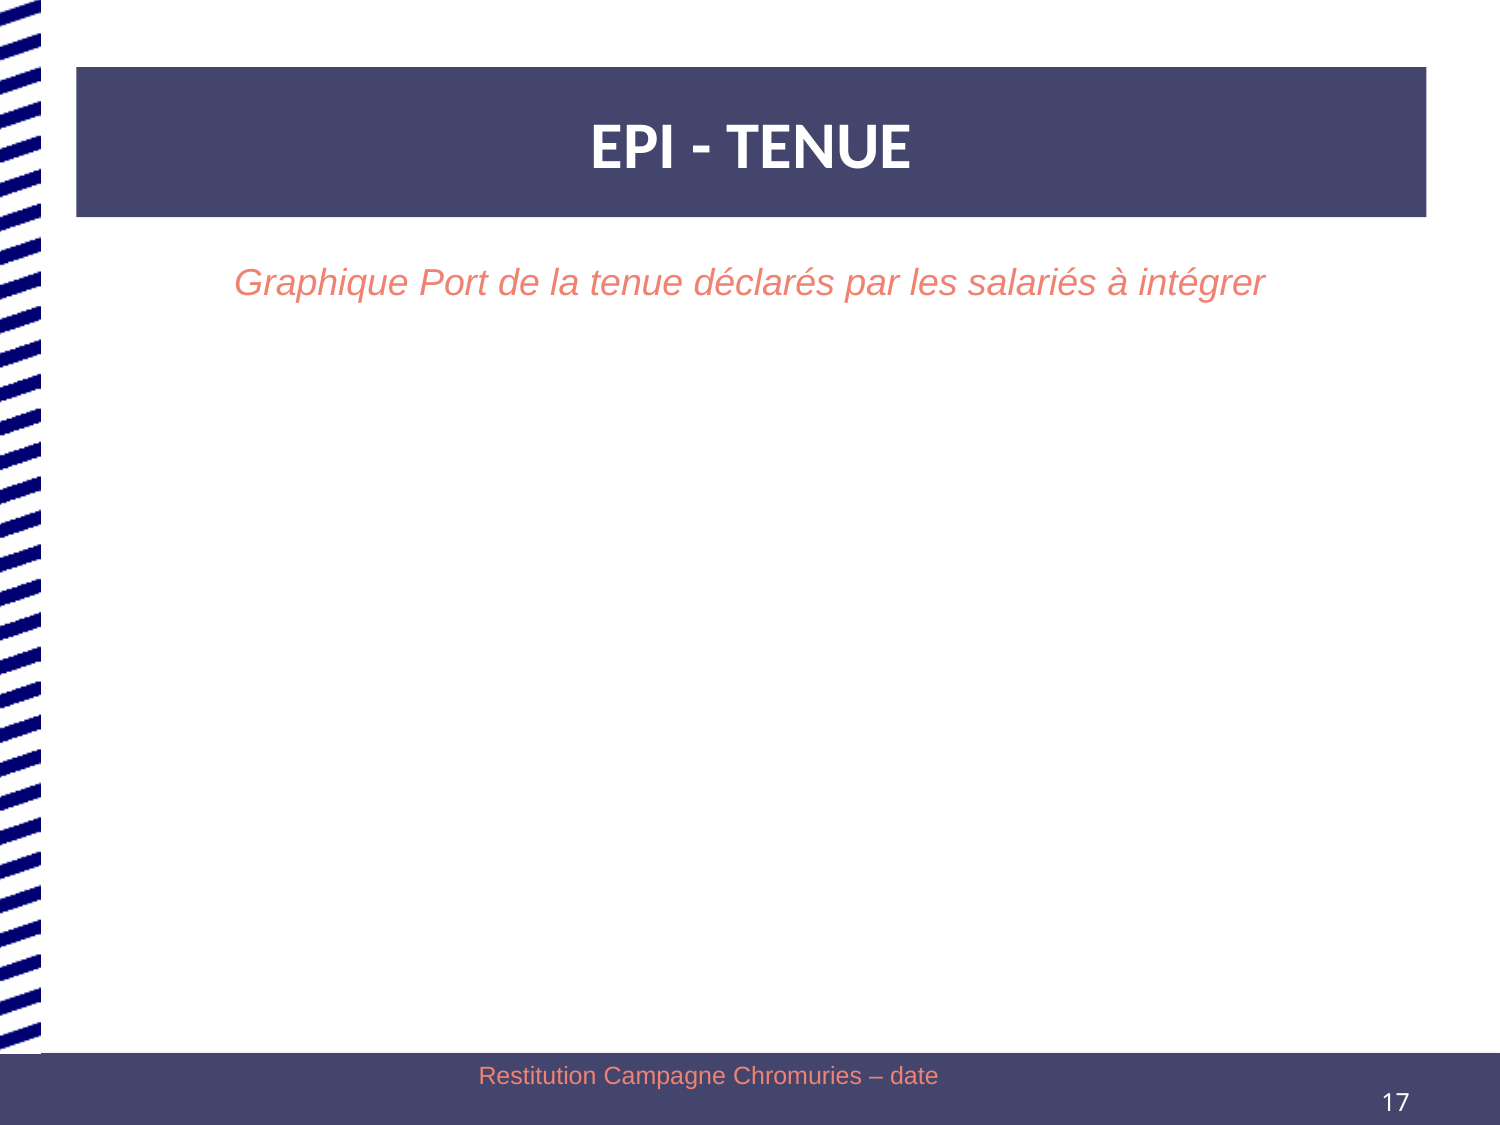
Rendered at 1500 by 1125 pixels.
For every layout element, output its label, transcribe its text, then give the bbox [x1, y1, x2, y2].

picture [0, 0, 41, 1054]
title Epi - TENUE [76, 67, 1427, 218]
footer Restitution Campagne Chromuries – date [456, 1044, 963, 1105]
text_box Graphique Port de la tenue déclarés par les salariés à intégrer [74, 250, 1425, 311]
slide_number 17 [1074, 1073, 1425, 1125]
